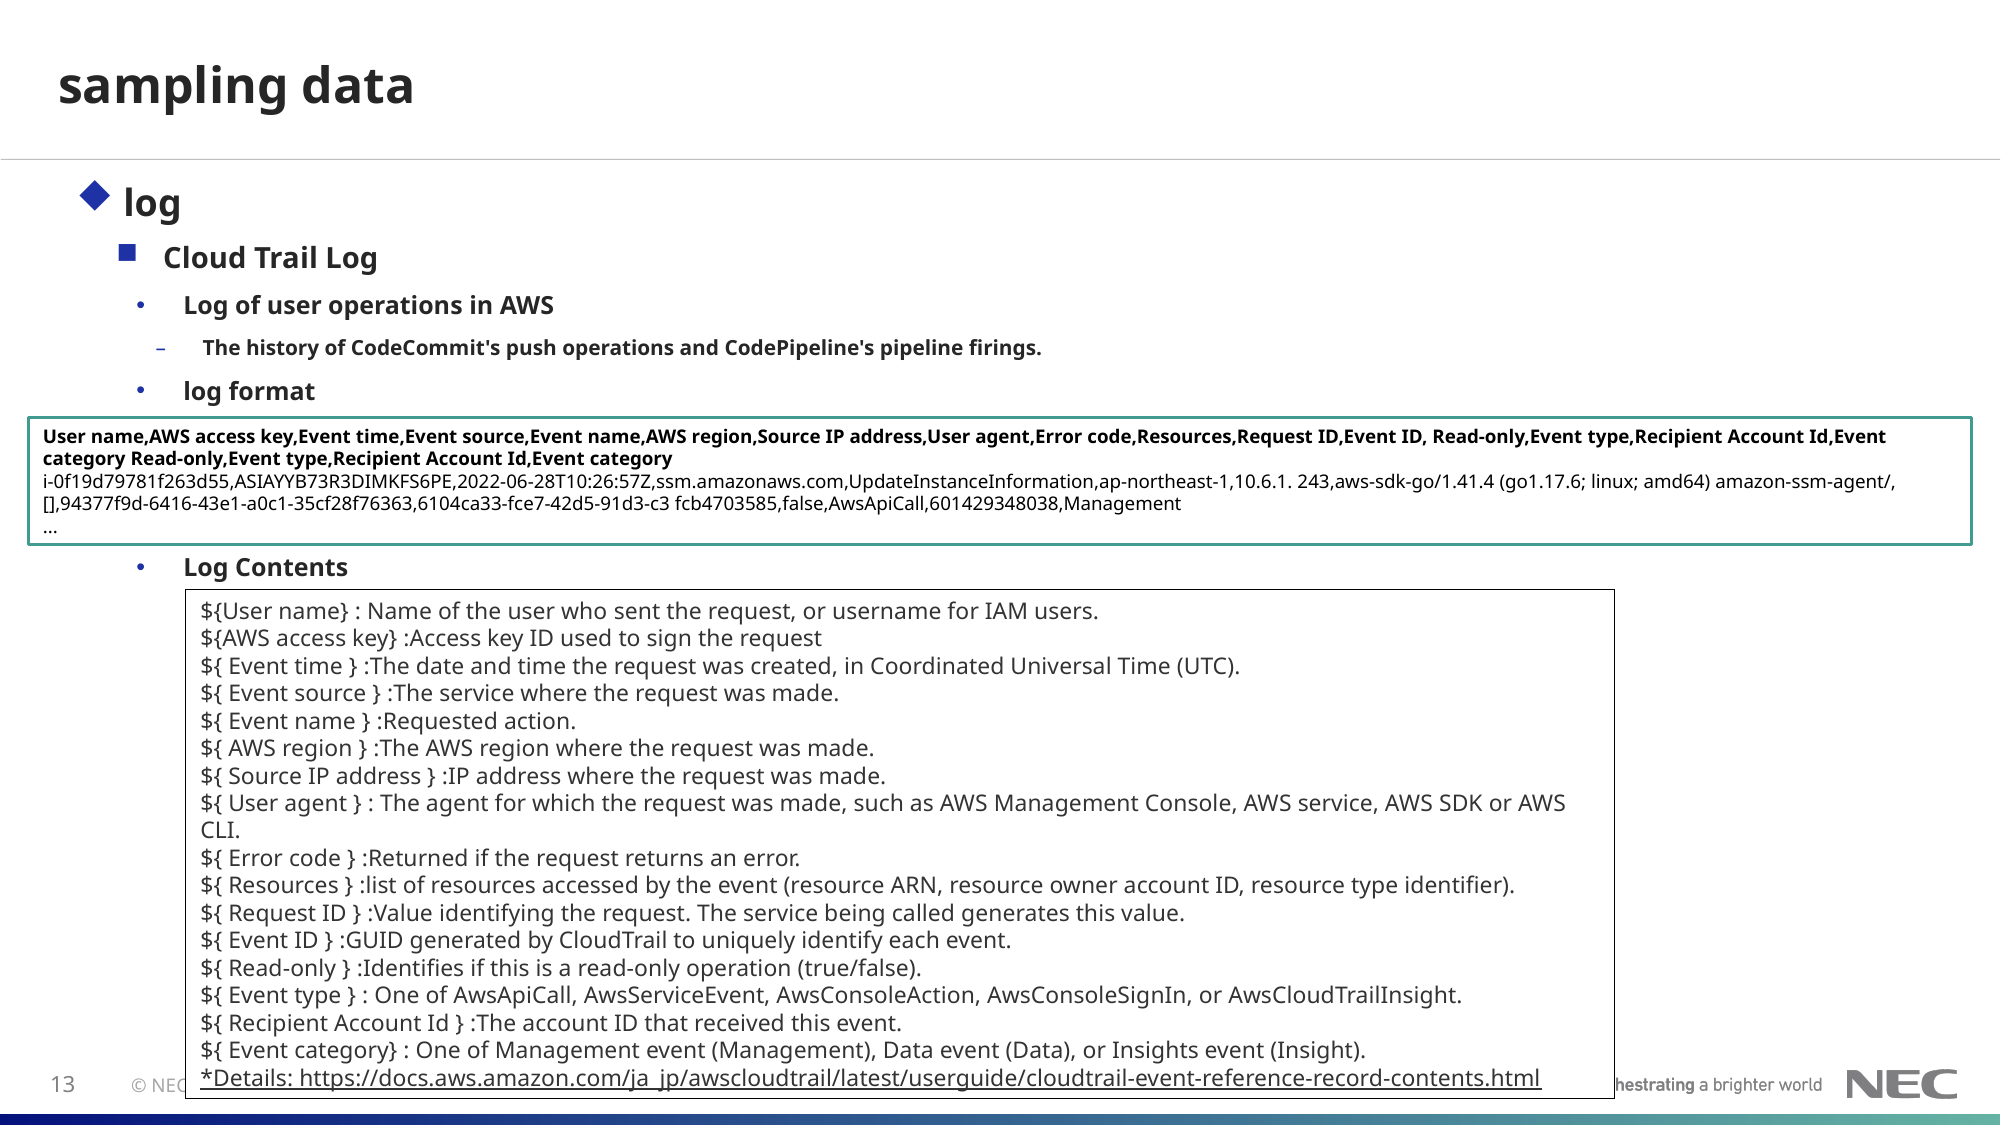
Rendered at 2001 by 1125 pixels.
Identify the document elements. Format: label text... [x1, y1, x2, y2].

text_box ${User name} : Name of the user who sent the request, or username for IAM users. ${AWS access key} :Access key ID used to sign the request ${ Event time } :The date and time the request was created, in Coordinated Universal Time (UTC). ${ Event source } :The service where the request was made. ${ Event name } :Requested action. ${ AWS region } :The AWS region where the request was made. ${ Source IP address } :IP address where the request was made. ${ User agent } : The agent for which the request was made, such as AWS Management Console, AWS service, AWS SDK or AWS CLI. ${ Error code } :Returned if the request returns an error. ${ Resources } :list of resources accessed by the event (resource ARN, resource owner account ID, resource type identifier). ${ Request ID } :Value identifying the request. The service being called generates this value. ${ Event ID } :GUID generated by CloudTrail to uniquely identify each event. ${ Read-only } :Identifies if this is a read-only operation (true/false). ${ Event type } : One of AwsApiCall, AwsServiceEvent, AwsConsoleAction, AwsConsoleSignIn, or AwsCloudTrailInsight. ${ Recipient Account Id } :The account ID that received this event. ${ Event category} : One of Management event (Management), Data event (Data), or Insights event (Insight). *Details: https://docs.aws.amazon.com/ja_jp/awscloudtrail/latest/userguide/cloudtrail-event-reference-record-contents.html [185, 589, 1615, 1099]
text_box log Cloud Trail Log Log of user operations in AWS The history of CodeCommit's push operations and CodePipeline's pipeline firings. log format Log Contents [43, 166, 1957, 416]
text_box User name,AWS access key,Event time,Event source,Event name,AWS region,Source IP address,User agent,Error code,Resources,Request ID,Event ID, Read-only,Event type,Recipient Account Id,Event category Read-only,Event type,Recipient Account Id,Event category i-0f19d79781f263d55,ASIAYYB73R3DIMKFS6PE,2022-06-28T10:26:57Z,ssm.amazonaws.com,UpdateInstanceInformation,ap-northeast-1,10.6.1. 243,aws-sdk-go/1.41.4 (go1.17.6; linux; amd64) amazon-ssm-agent/,[],94377f9d-6416-43e1-a0c1-35cf28f76363,6104ca33-fce7-42d5-91d3-c3 fcb4703585,false,AwsApiCall,601429348038,Management ... [27, 416, 1973, 546]
title sampling data [43, 33, 1957, 135]
text_box log Cloud Trail Log Log of user operations in AWS The history of CodeCommit's push operations and CodePipeline's pipeline firings. log format Log Contents [43, 546, 1957, 1012]
picture [0, 0, 2001, 1125]
